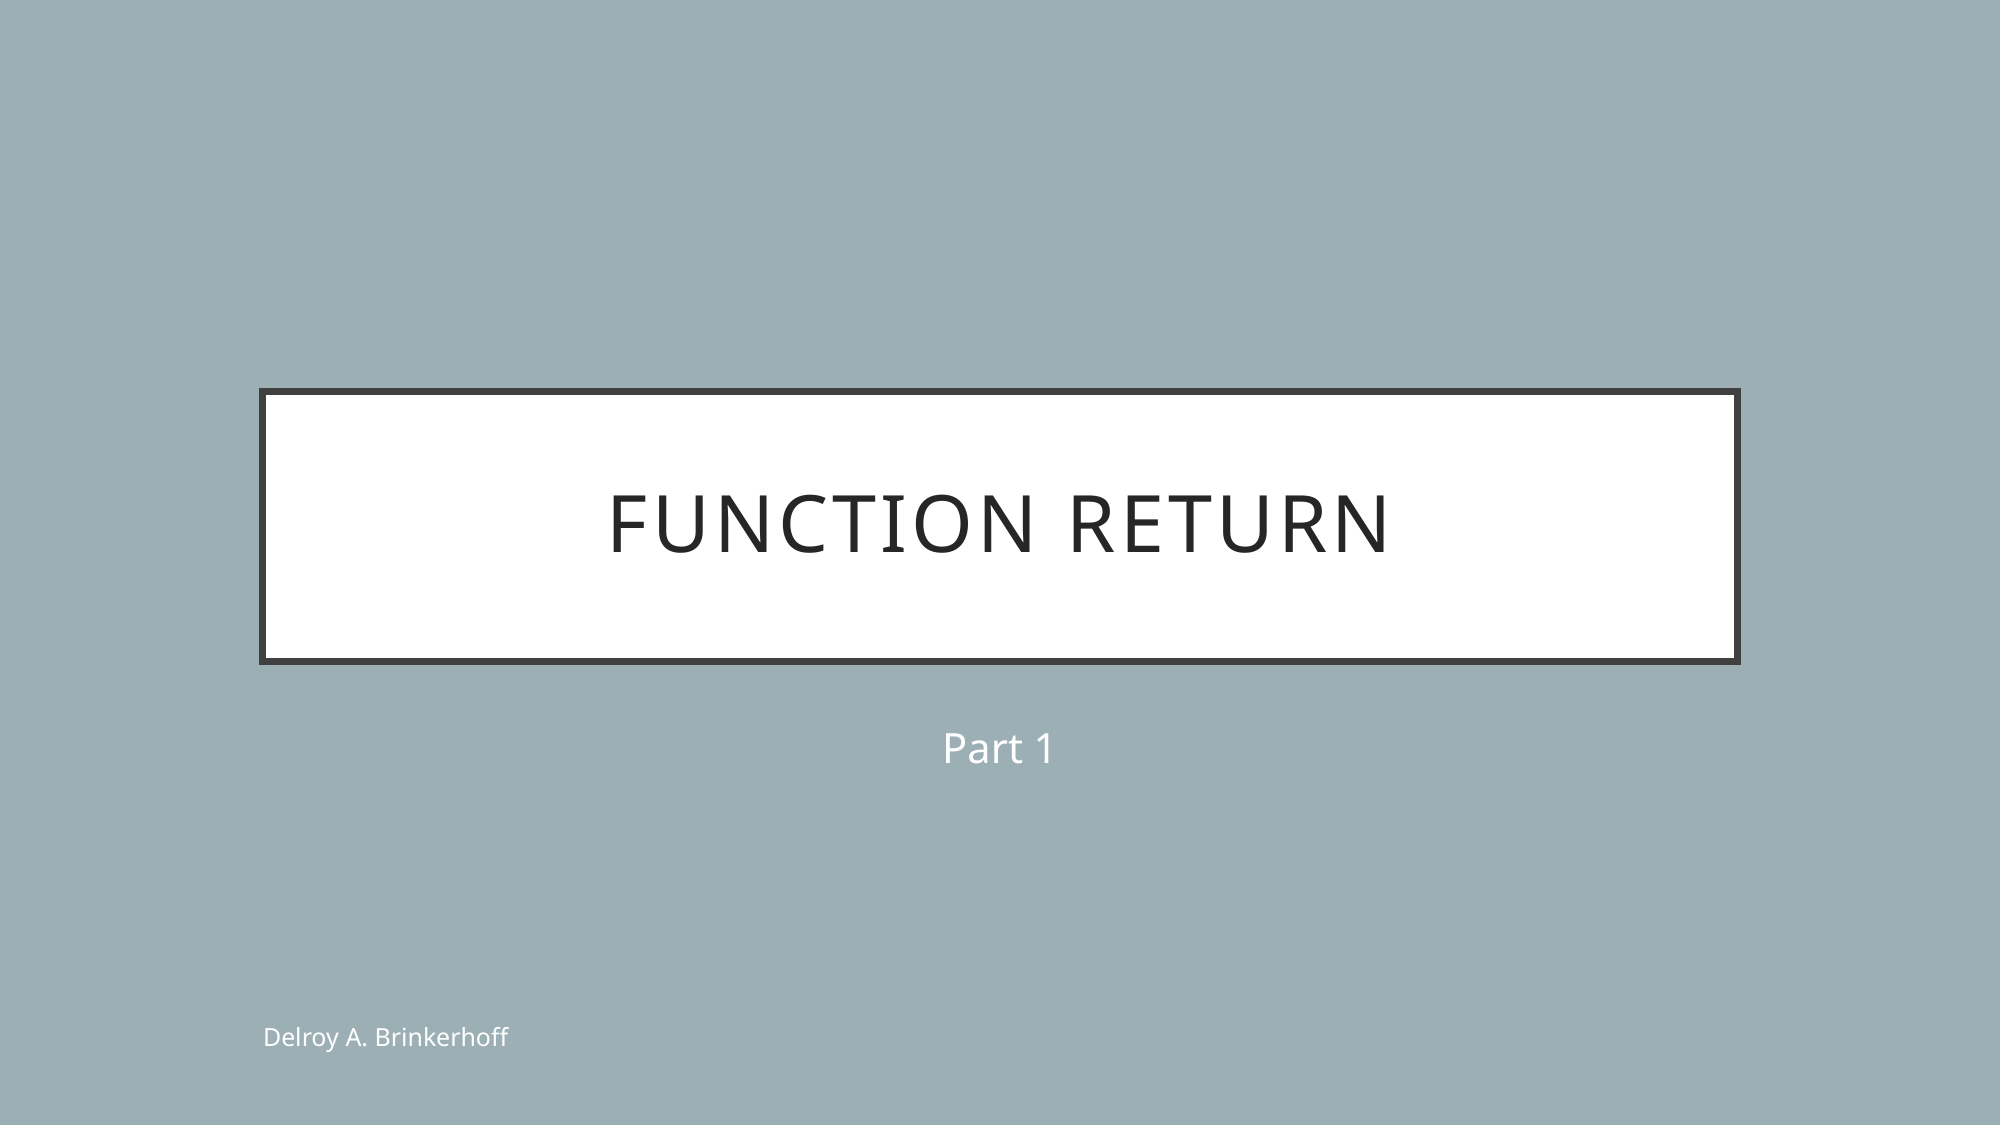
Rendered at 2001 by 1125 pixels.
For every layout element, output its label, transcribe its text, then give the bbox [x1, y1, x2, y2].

text_box Delroy A. Brinkerhoff [248, 1013, 524, 1059]
subtitle Part 1 [442, 713, 1558, 918]
title Function Return [259, 388, 1741, 665]
